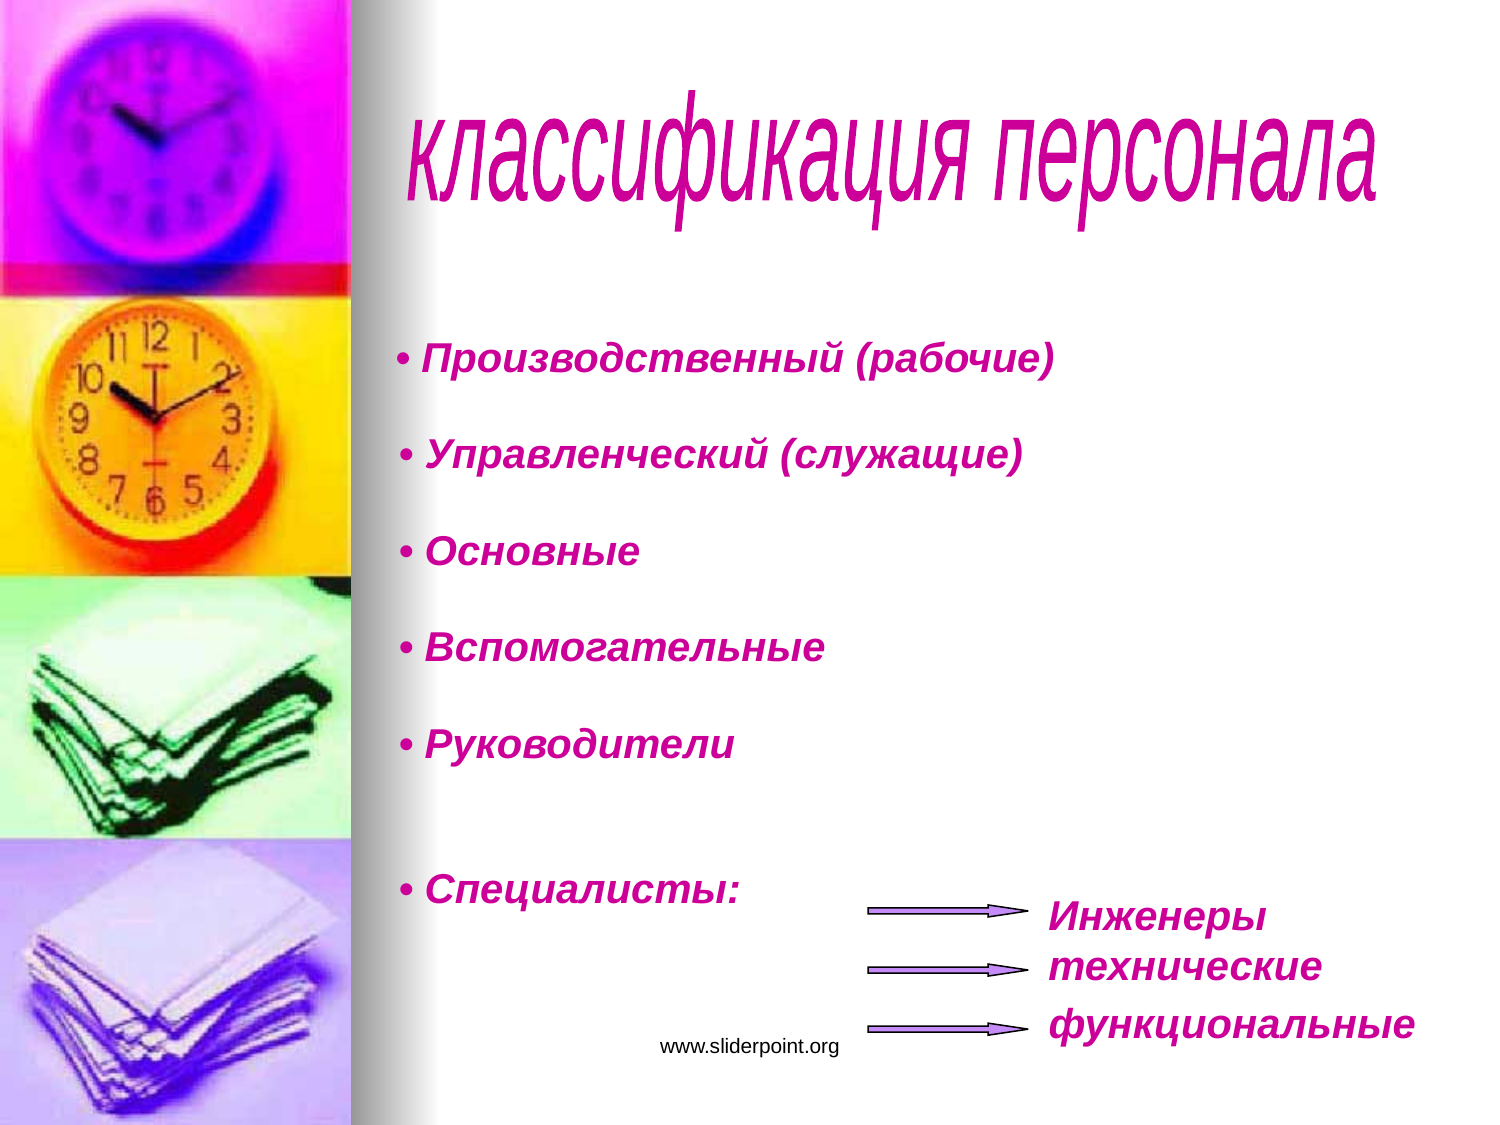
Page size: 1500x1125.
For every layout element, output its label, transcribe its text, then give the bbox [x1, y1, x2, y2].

text_box функциональные [1033, 999, 1432, 1055]
text_box [868, 964, 1029, 977]
picture [0, 0, 351, 1125]
text_box [868, 904, 1029, 917]
list • Производственный (рабочие) • Управленческий (служащие) • Основные • Вспомогательные • Руководители • Специалисты: [371, 255, 1423, 1052]
text_box [988, 1023, 1029, 1036]
text_box Инженеры технические [1033, 881, 1339, 997]
footer www.sliderpoint.org [512, 1024, 988, 1101]
